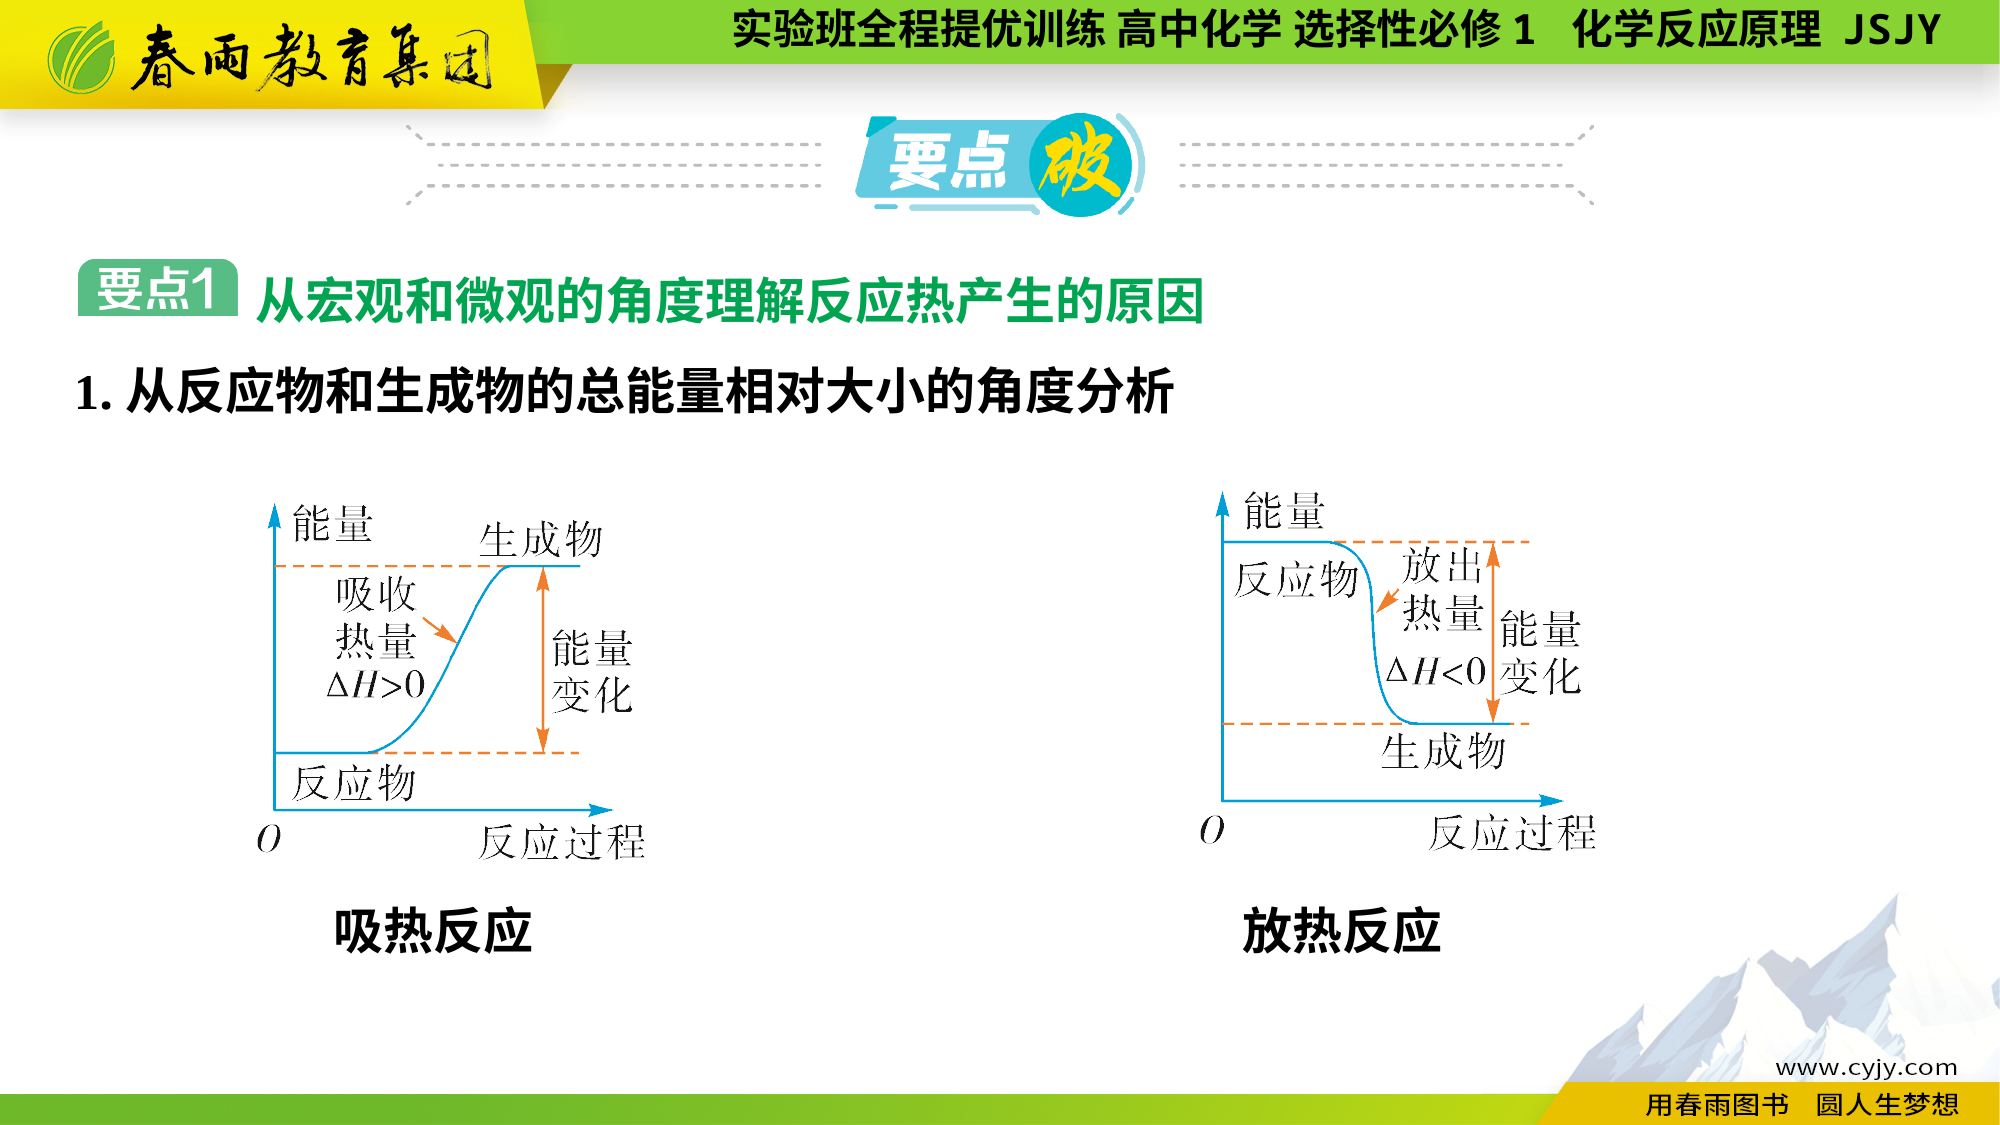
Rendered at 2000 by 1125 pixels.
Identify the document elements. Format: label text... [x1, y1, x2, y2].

picture [0, 0, 2000, 1125]
list 从宏观和微观的角度理解反应热产生的原因 1.从反应物和生成物的总能量相对大小的角度分析 吸热反应 放热反应 [59, 232, 1944, 975]
